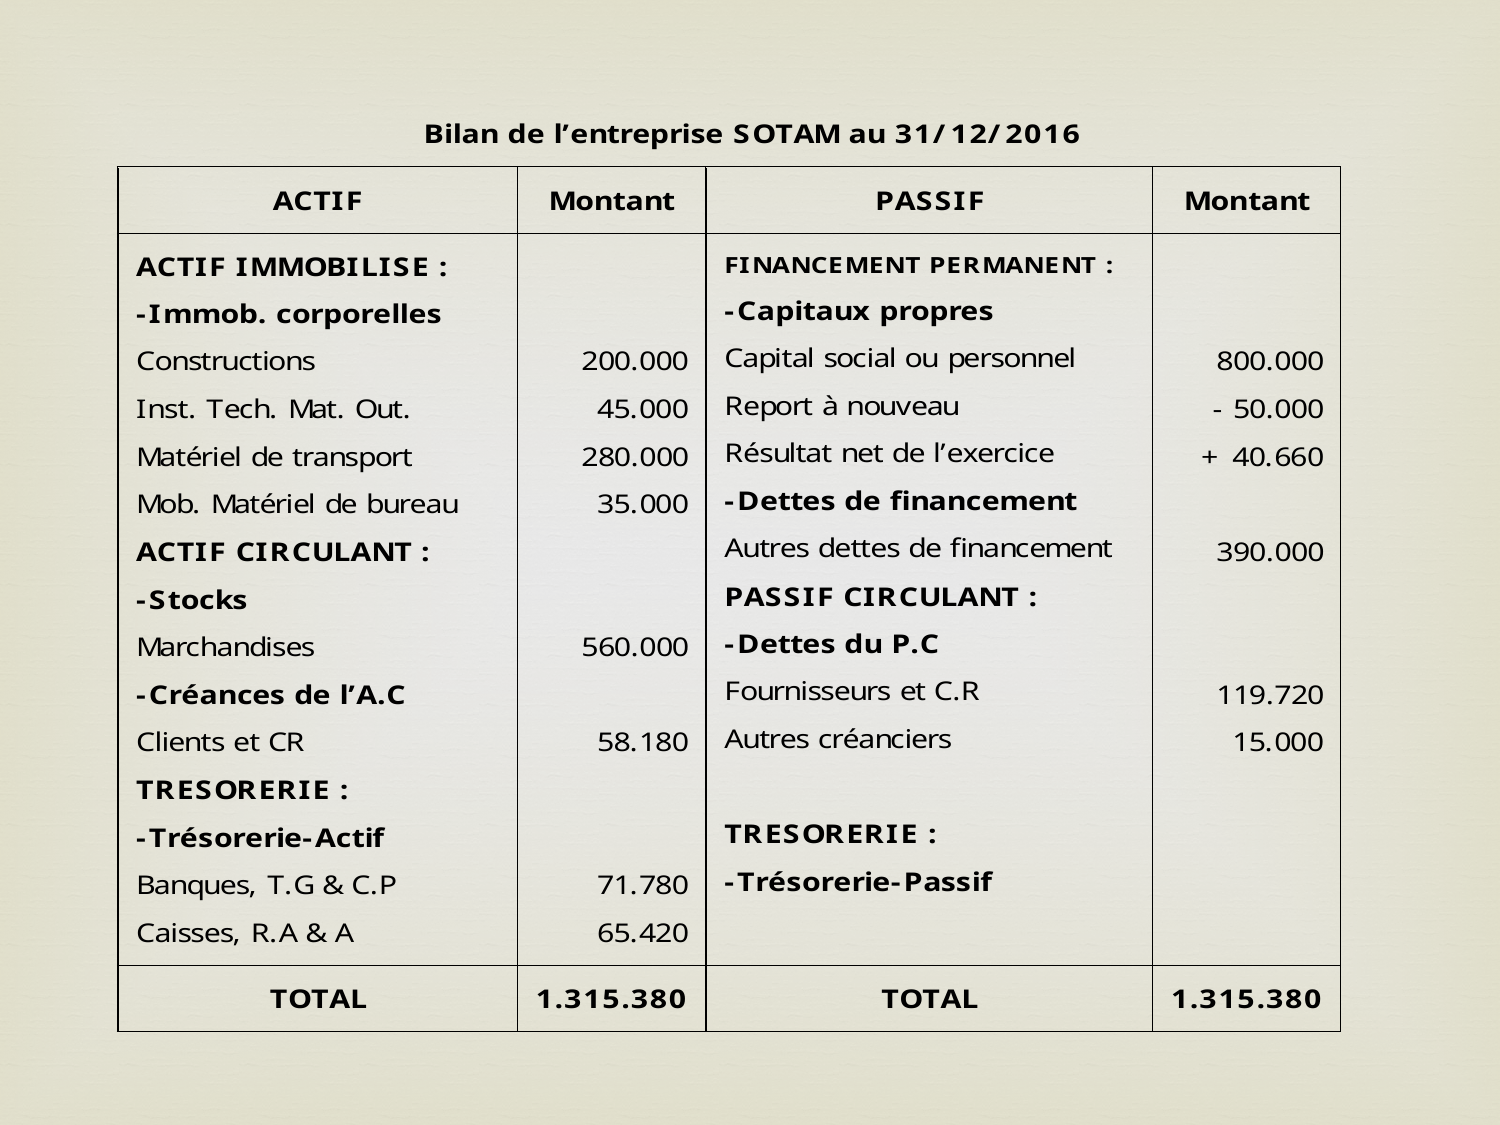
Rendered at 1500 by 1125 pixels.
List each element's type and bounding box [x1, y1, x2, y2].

picture [0, 101, 1500, 1072]
